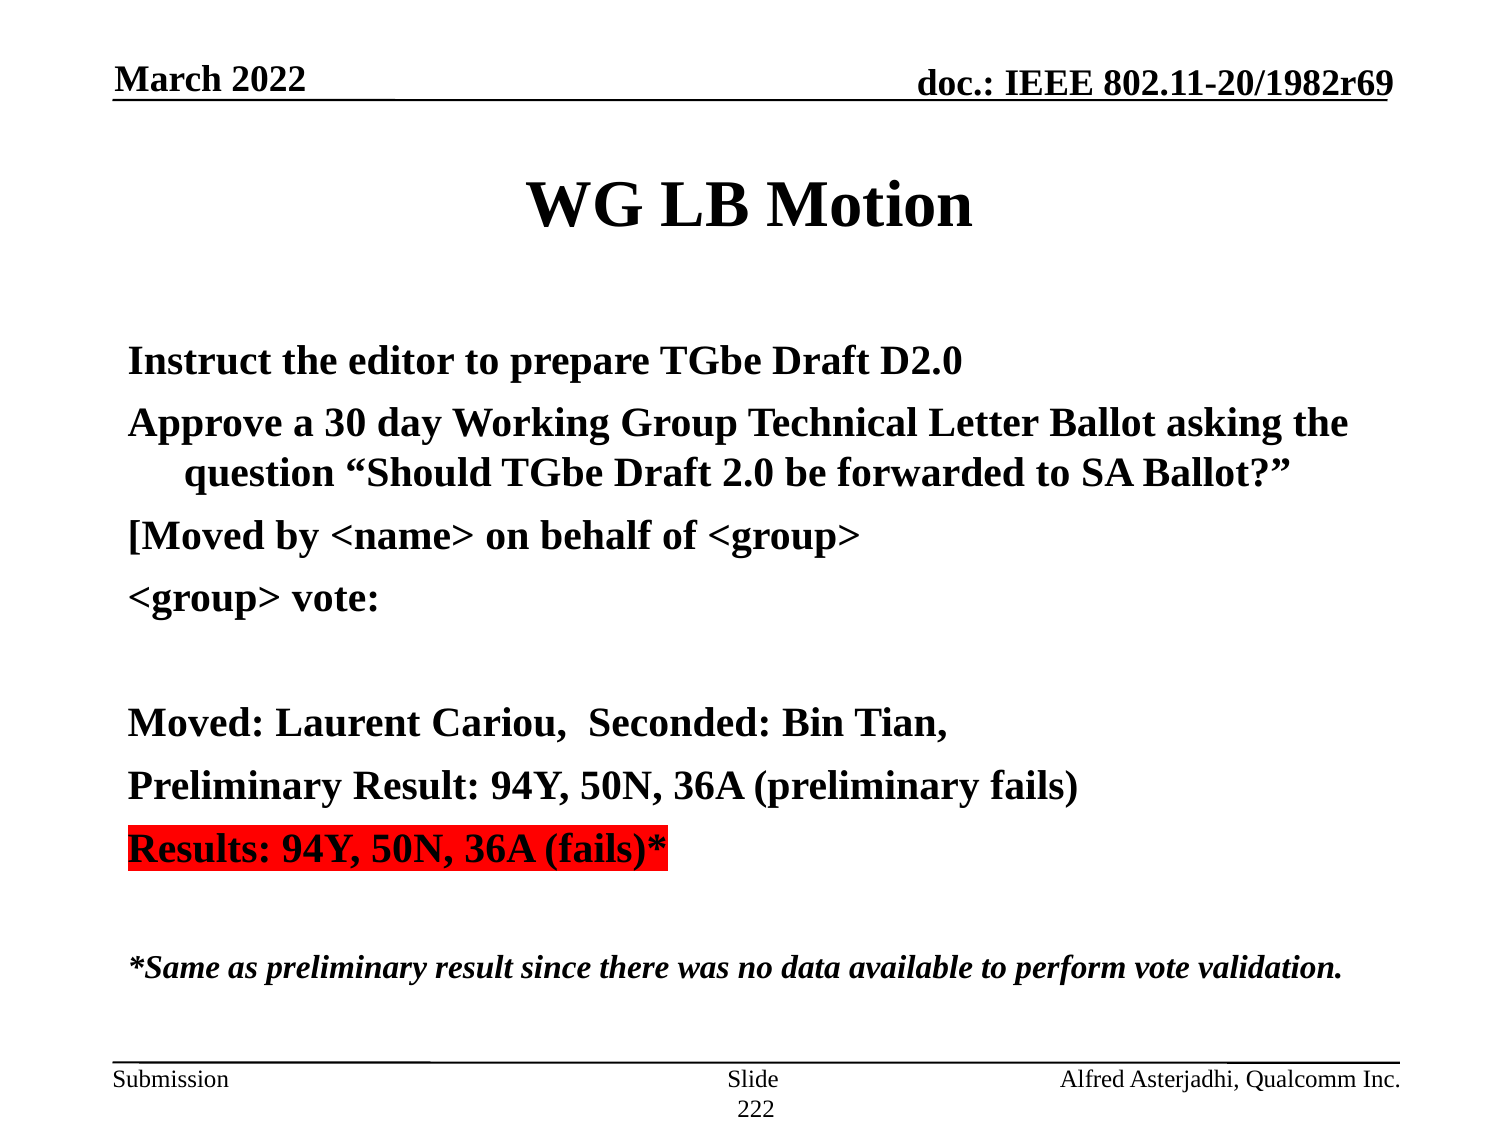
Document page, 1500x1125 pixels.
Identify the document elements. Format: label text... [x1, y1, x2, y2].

slide_number Slide 222 [712, 1061, 800, 1123]
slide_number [114, 54, 423, 100]
footer Alfred Asterjadhi, Qualcomm Inc. [878, 1061, 1402, 1093]
list Instruct the editor to prepare TGbe Draft D2.0 Approve a 30 day Working Group Technical Letter Ballot asking the question “Should TGbe Draft 2.0 be forwarded to SA Ballot?” [Moved by <name> on behalf of <group> <group> vote: Moved: Laurent Cariou, Seconded: Bin Tian, Preliminary Result: 94Y, 50N, 36A (preliminary fails) Results: 94Y, 50N, 36A (fails)* *Same as preliminary result since there was no data available to perform vote validation. [112, 324, 1388, 1000]
title WG LB Motion [112, 112, 1388, 288]
